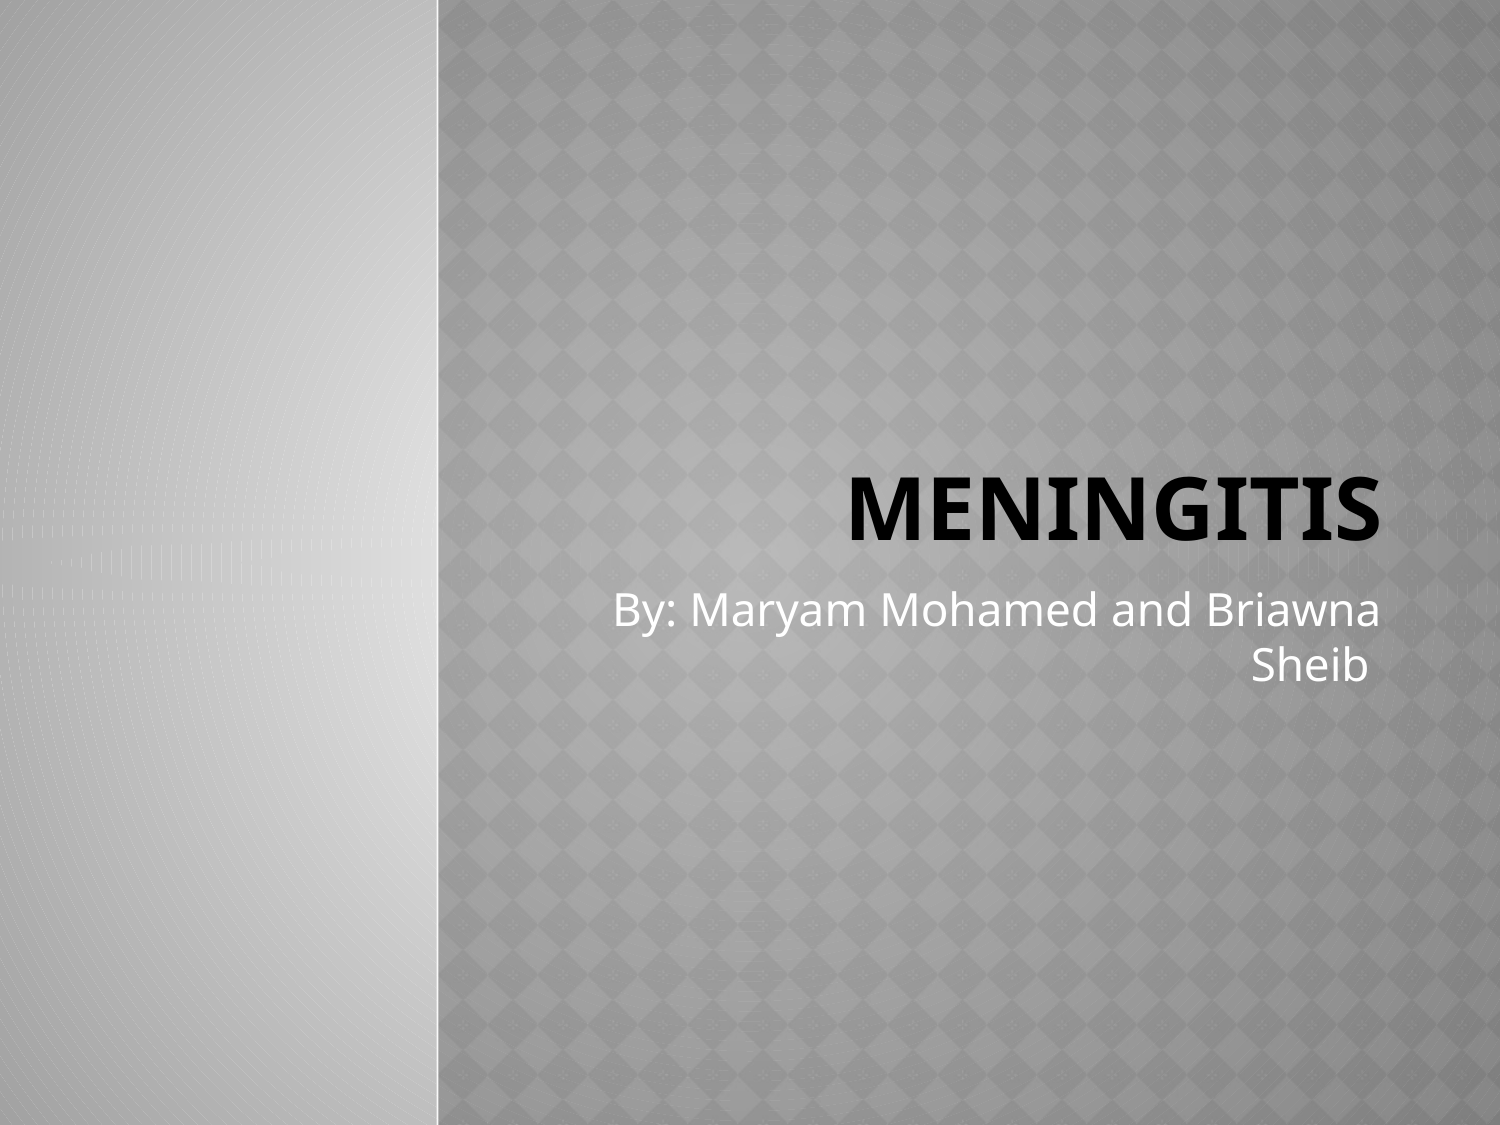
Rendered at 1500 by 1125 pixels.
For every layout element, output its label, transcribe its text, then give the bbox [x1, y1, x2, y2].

title Meningitis [552, 87, 1390, 558]
subtitle By: Maryam Mohamed and Briawna Sheib [550, 580, 1390, 762]
